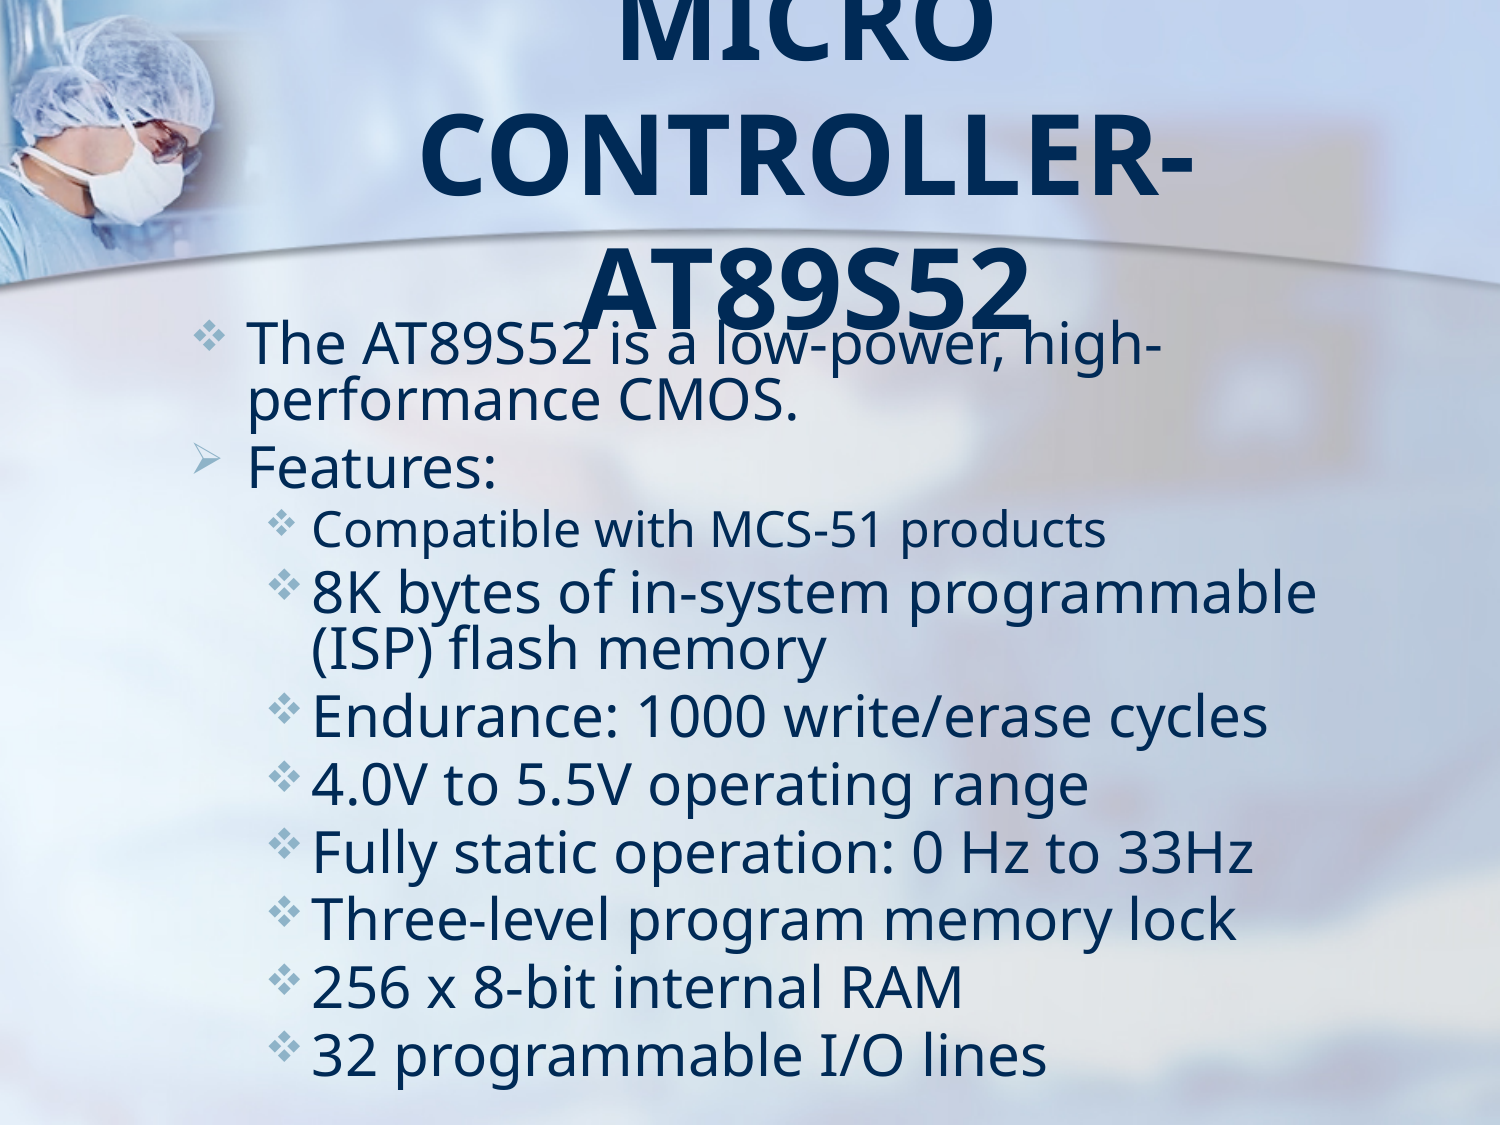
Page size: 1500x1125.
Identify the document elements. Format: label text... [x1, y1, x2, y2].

title Micro controller-AT89S52 [199, 62, 1413, 238]
list The AT89S52 is a low-power, high-performance CMOS. Features: Compatible with MCS-51 products 8K bytes of in-system programmable (ISP) flash memory Endurance: 1000 write/erase cycles 4.0V to 5.5V operating range Fully static operation: 0 Hz to 33Hz Three-level program memory lock 256 x 8-bit internal RAM 32 programmable I/O lines [174, 312, 1388, 1026]
picture [0, 0, 1500, 1125]
